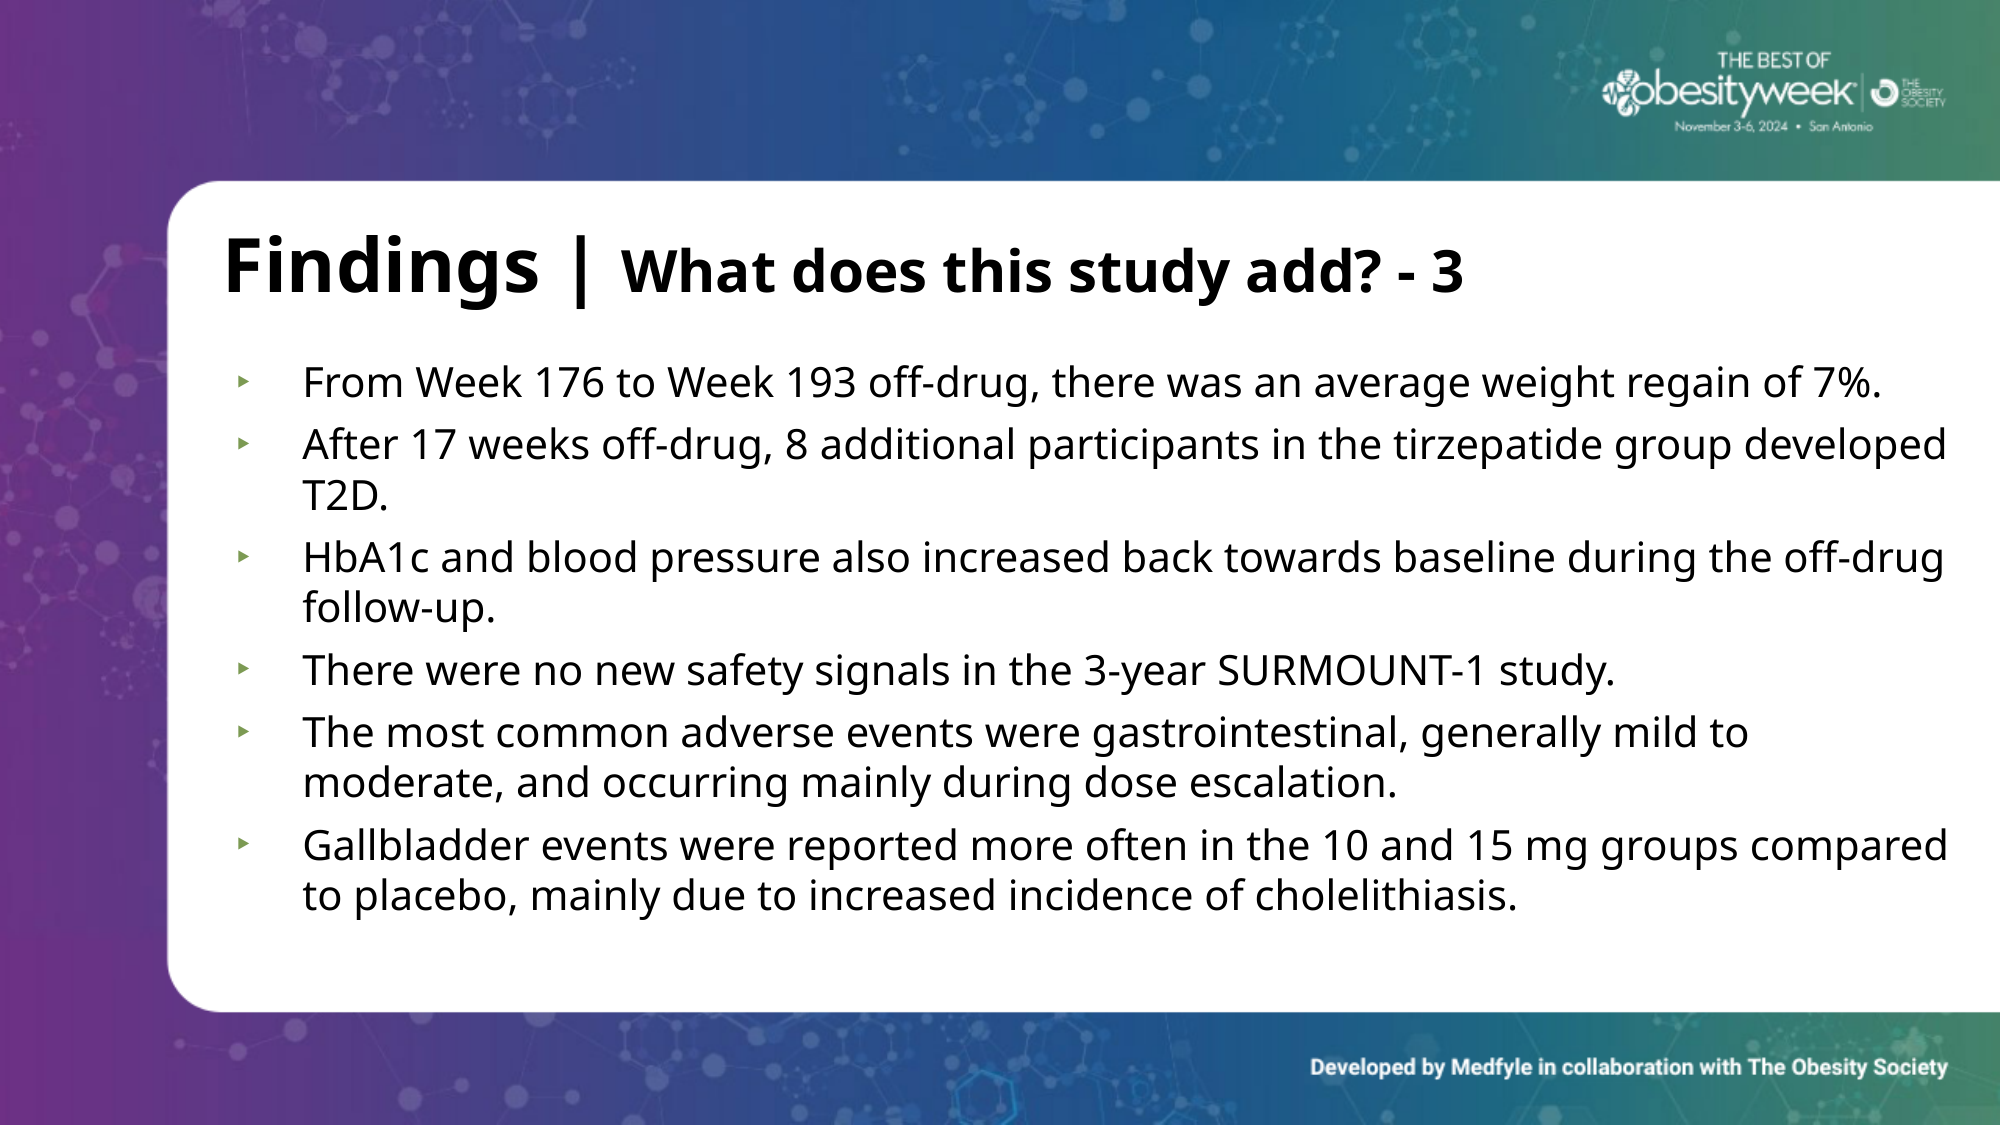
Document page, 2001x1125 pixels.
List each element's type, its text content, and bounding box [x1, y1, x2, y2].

picture [0, 0, 2000, 1125]
list From Week 176 to Week 193 off-drug, there was an average weight regain of 7%. After 17 weeks off-drug, 8 additional participants in the tirzepatide group developed T2D. HbA1c and blood pressure also increased back towards baseline during the off-drug follow-up. There were no new safety signals in the 3-year SURMOUNT-1 study. The most common adverse events were gastrointestinal, generally mild to moderate, and occurring mainly during dose escalation. Gallbladder events were reported more often in the 10 and 15 mg groups compared to placebo, mainly due to increased incidence of cholelithiasis. [212, 348, 1965, 1060]
title Findings | What does this study add? - 3 [207, 211, 1918, 326]
